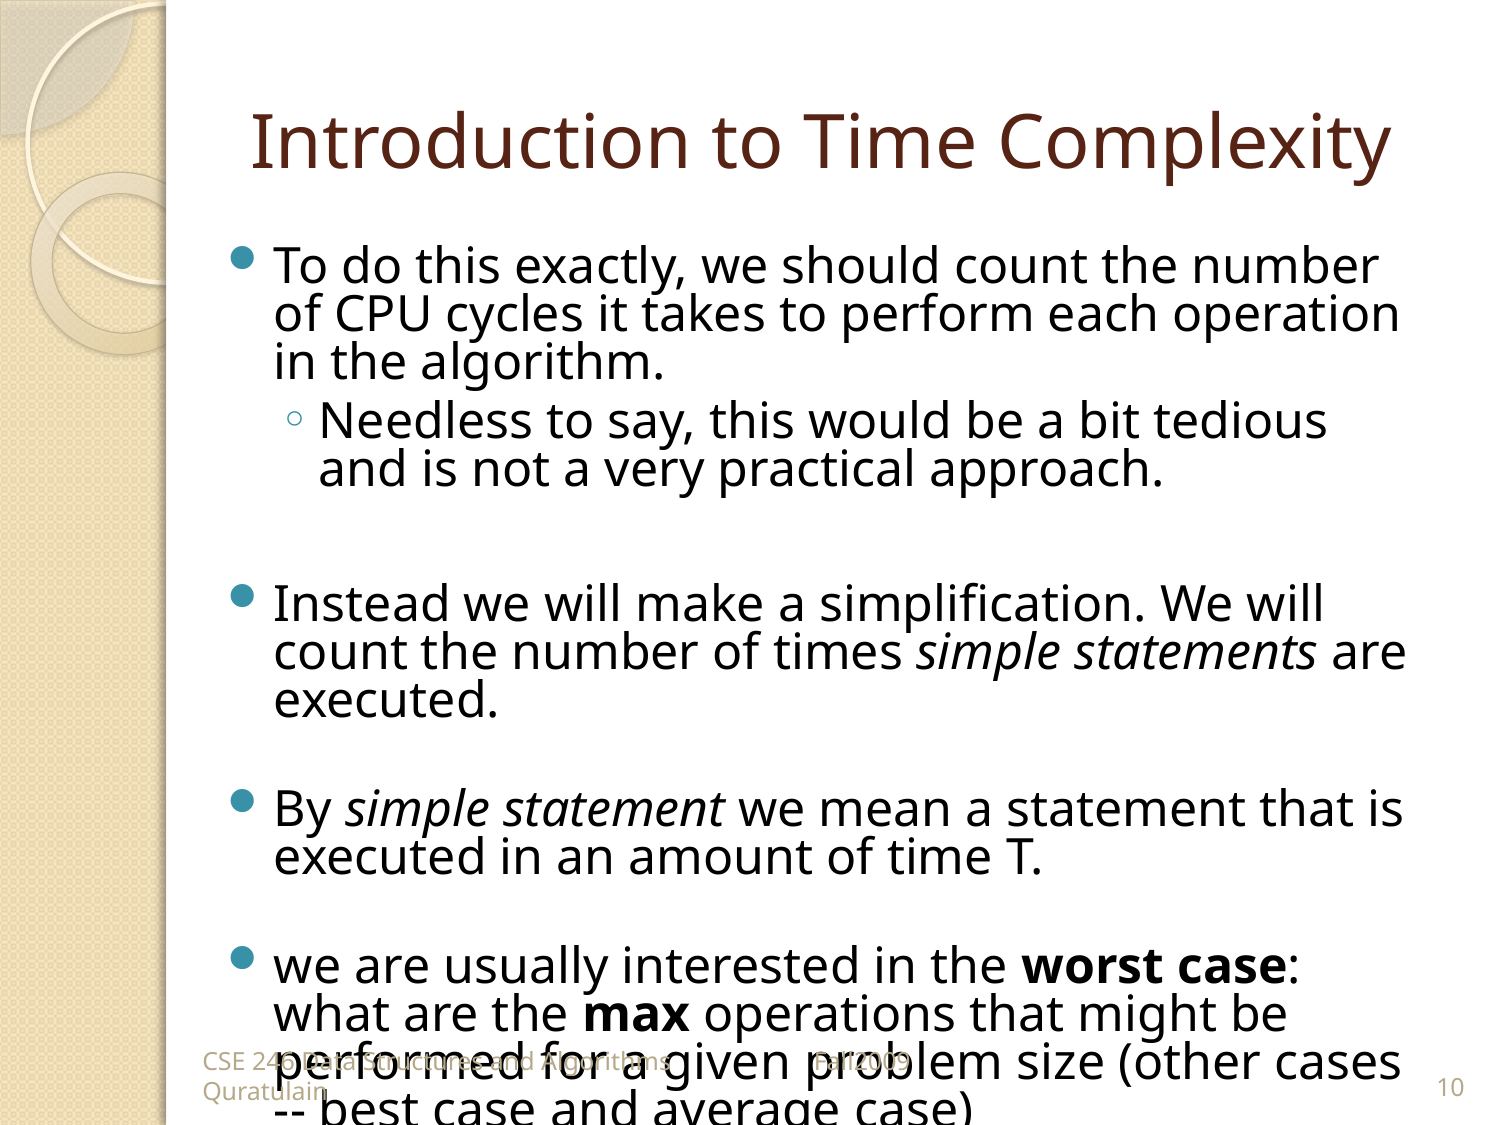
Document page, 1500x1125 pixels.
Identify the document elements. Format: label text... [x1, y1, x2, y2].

list To do this exactly, we should count the number of CPU cycles it takes to perform each operation in the algorithm. Needless to say, this would be a bit tedious and is not a very practical approach. Instead we will make a simplification. We will count the number of times simple statements are executed. By simple statement we mean a statement that is executed in an amount of time T. we are usually interested in the worst case: what are the max operations that might be performed for a given problem size (other cases -- best case and average case) [199, 237, 1430, 1034]
title Introduction to Time Complexity [235, 45, 1466, 233]
footer CSE 246 Data Structures and Algorithms Fall2009 Quratulain [187, 1034, 1413, 1113]
slide_number 10 [1413, 1034, 1488, 1113]
